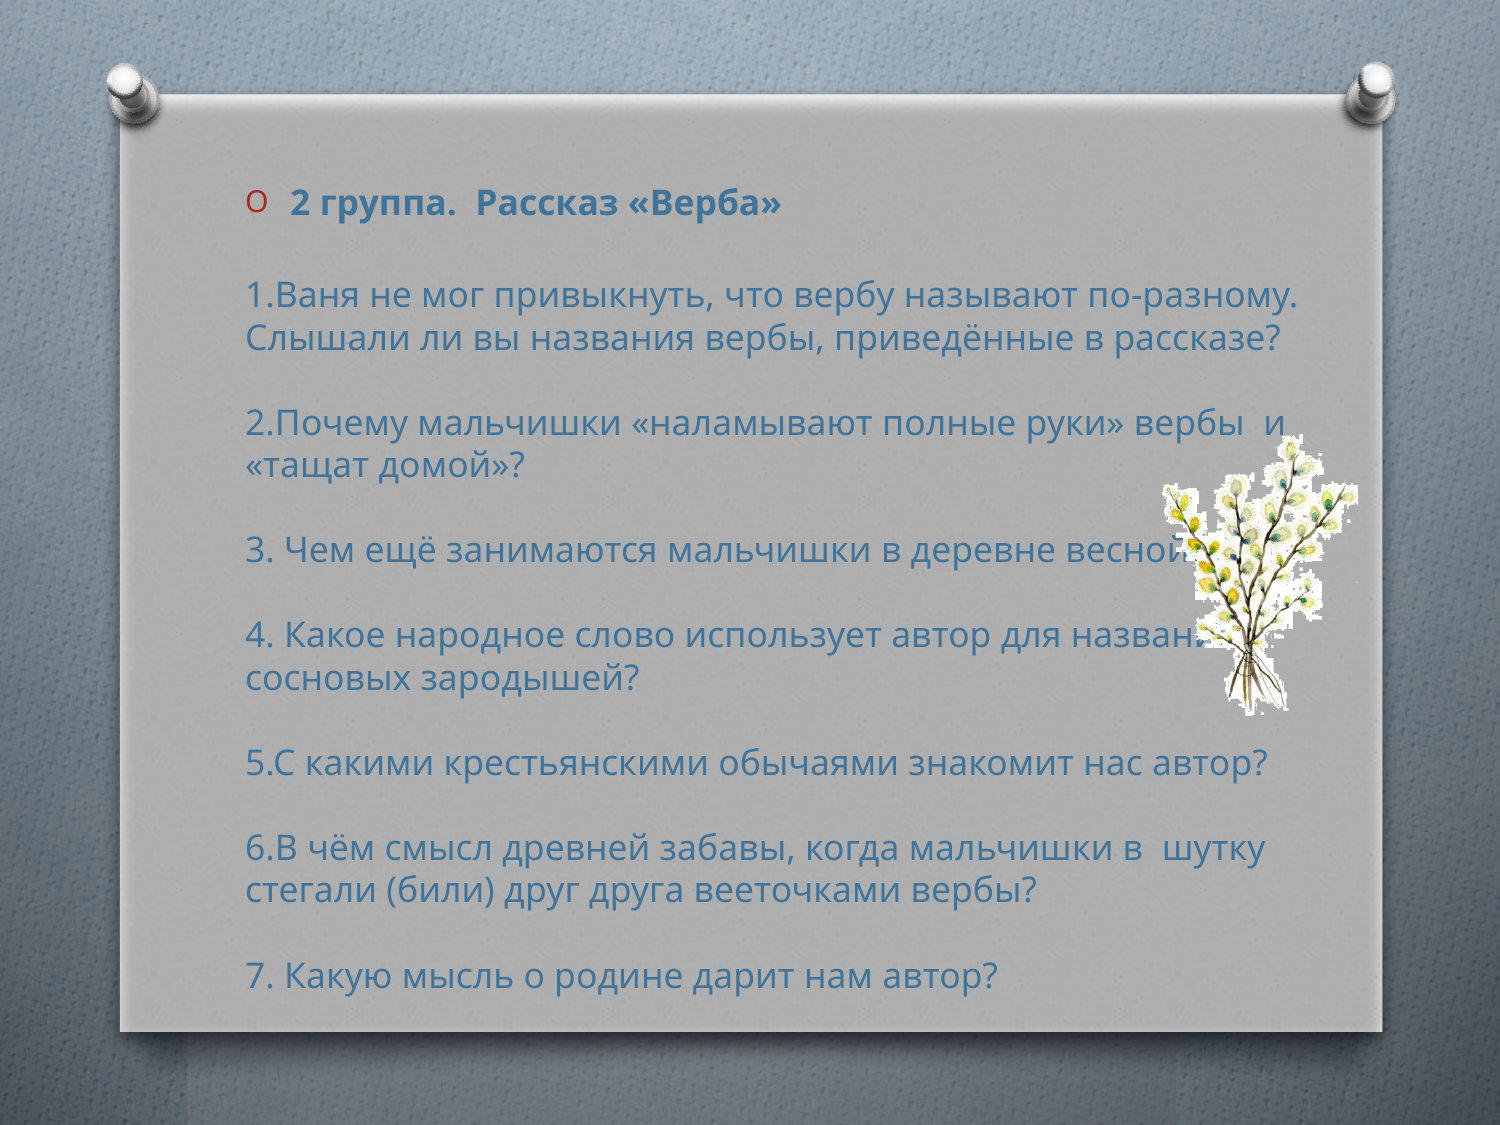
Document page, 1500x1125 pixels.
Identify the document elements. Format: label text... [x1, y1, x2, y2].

picture [1317, 35, 1439, 156]
picture [75, 29, 198, 153]
list 2 группа. Рассказ «Верба» 1.Ваня не мог привыкнуть, что вербу называют по-разному. Слышали ли вы названия вербы, приведённые в рассказе? 2.Почему мальчишки «наламывают полные руки» вербы и «тащат домой»? 3. Чем ещё занимаются мальчишки в деревне весной? 4. Какое народное слово использует автор для названия сосновых зародышей? 5.С какими крестьянскими обычаями знакомит нас автор? 6.В чём смысл древней забавы, когда мальчишки в шутку стегали (били) друг друга вееточками вербы? 7. Какую мысль о родине дарит нам автор? [230, 172, 1329, 764]
picture [1151, 420, 1359, 717]
